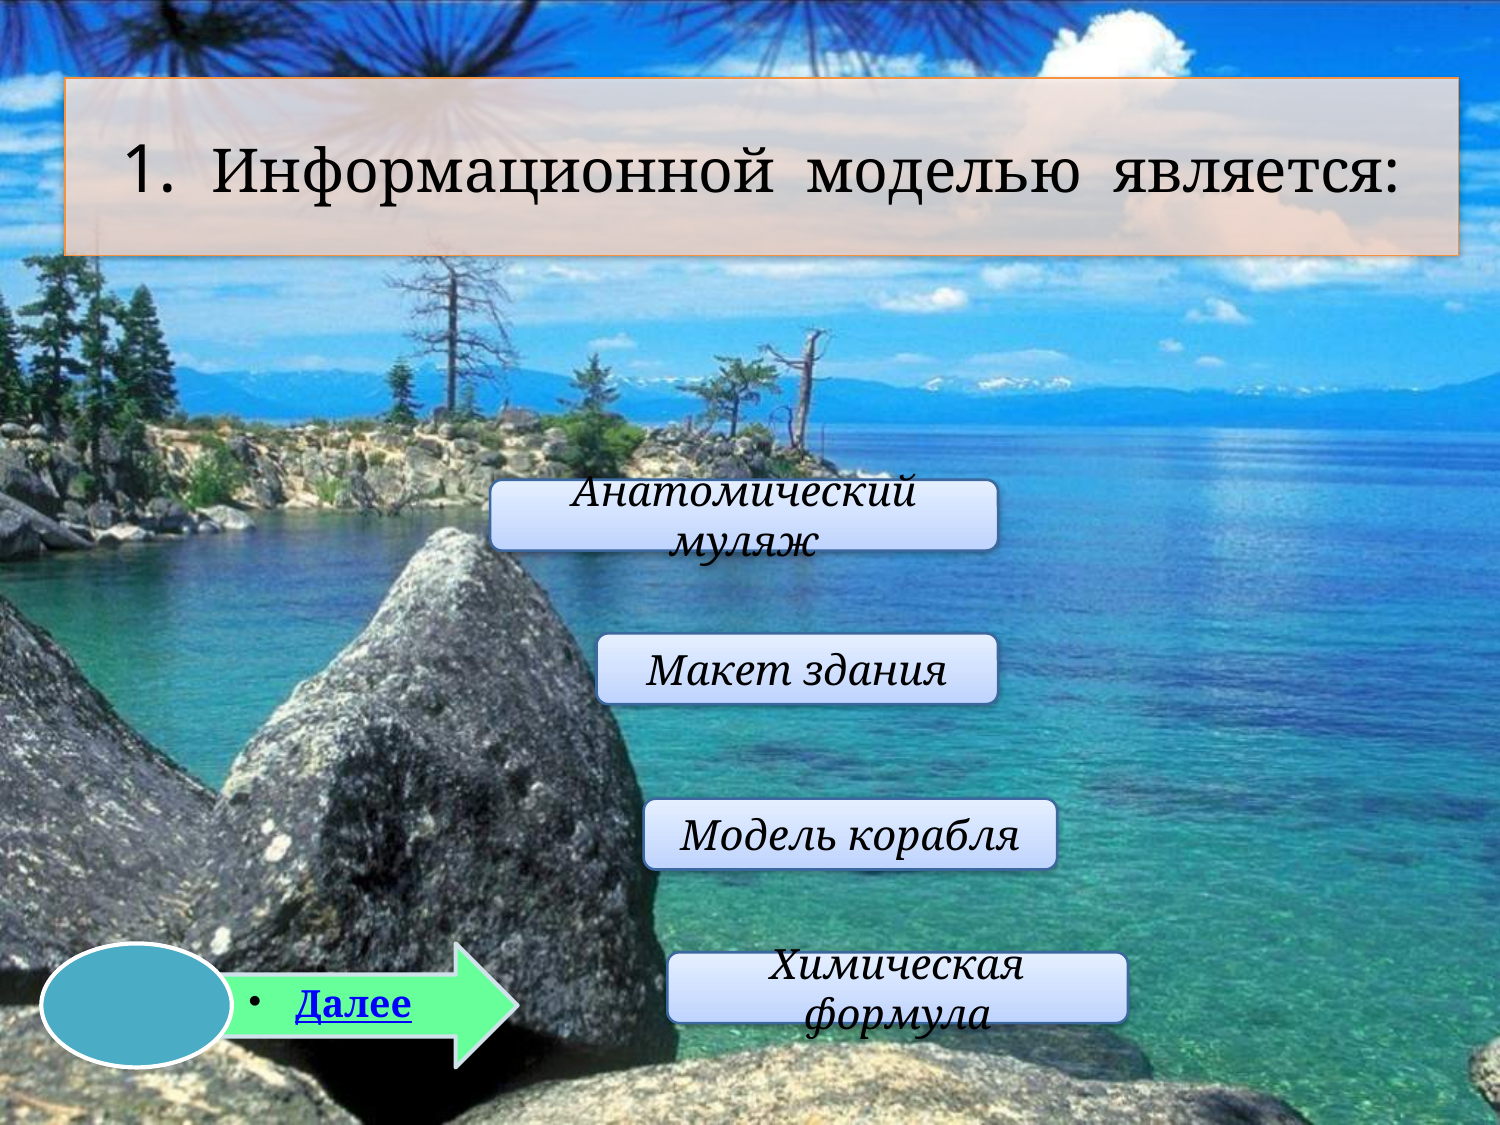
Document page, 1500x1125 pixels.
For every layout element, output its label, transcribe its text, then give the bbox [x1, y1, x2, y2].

text_box Химическая формула [666, 951, 1129, 1024]
text_box Модель корабля [642, 797, 1058, 871]
text_box Анатомический муляж [489, 478, 999, 552]
picture [0, 0, 1500, 1125]
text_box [41, 916, 518, 1095]
text_box Макет здания [595, 632, 999, 705]
title 1. Информационной моделью является: [64, 77, 1459, 256]
